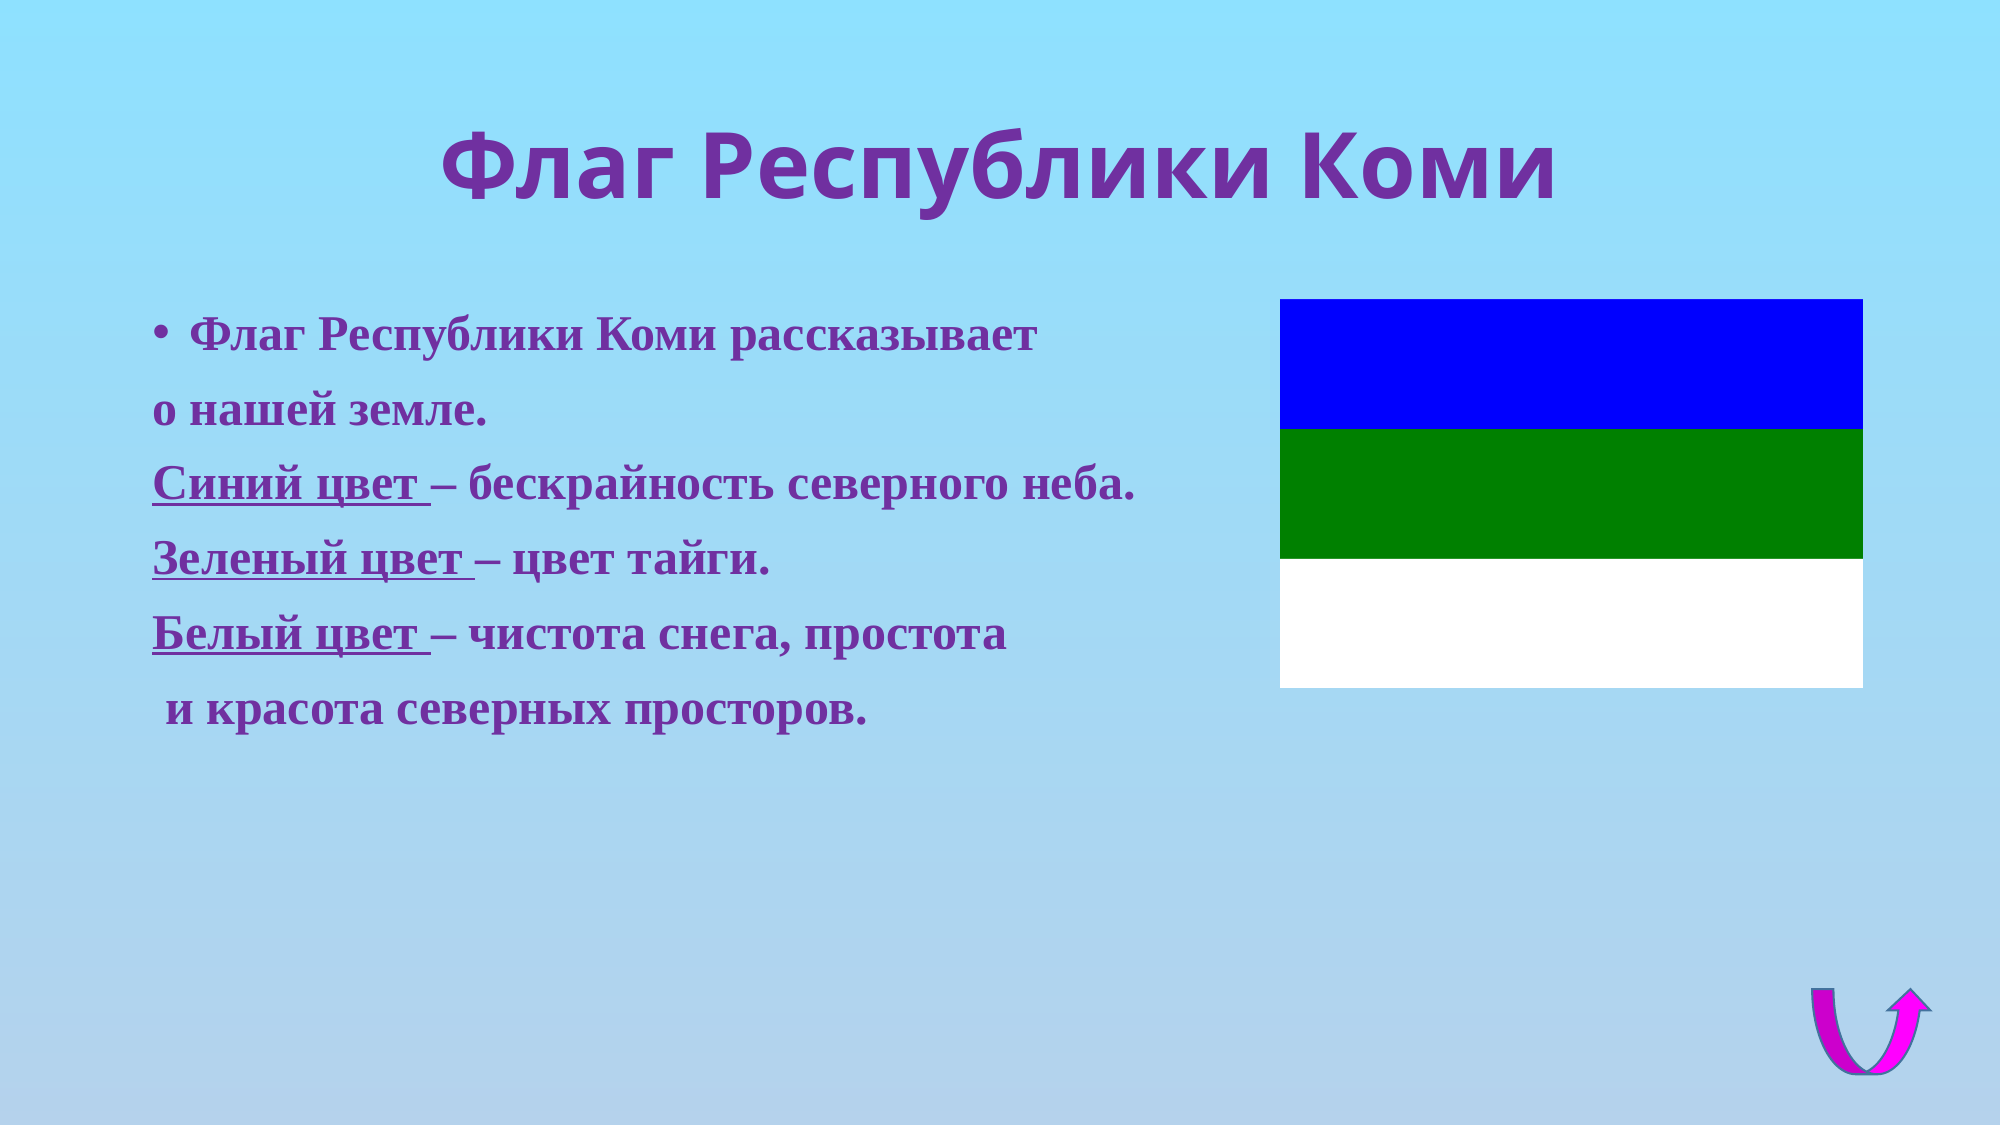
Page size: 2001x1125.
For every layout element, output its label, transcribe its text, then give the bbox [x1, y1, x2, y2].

text_box [1811, 987, 1933, 1076]
picture [1280, 299, 1863, 688]
title Флаг Республики Коми [137, 59, 1863, 278]
list Флаг Республики Коми рассказывает о нашей земле. Синий цвет – бескрайность северного неба. Зеленый цвет – цвет тайги. Белый цвет – чистота снега, простота и красота северных просторов. [137, 299, 1863, 1014]
